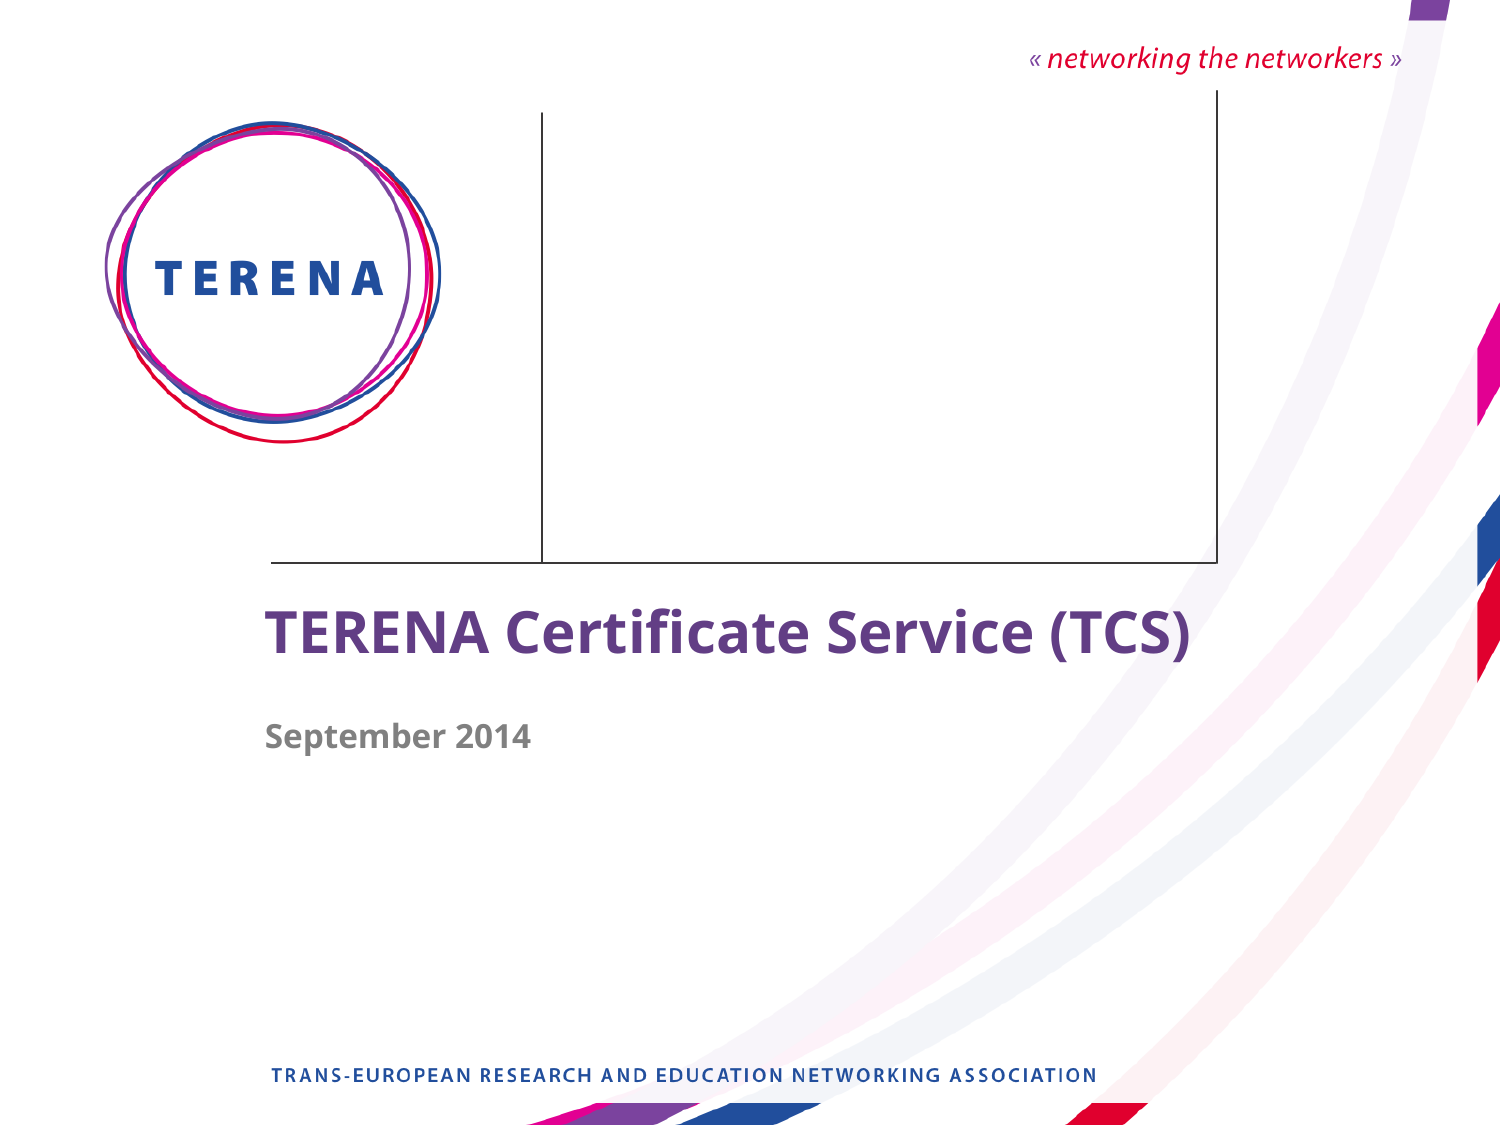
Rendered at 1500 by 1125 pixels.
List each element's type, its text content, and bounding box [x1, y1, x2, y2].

picture [0, 0, 1500, 1125]
title TERENA Certificate Service (TCS) September 2014 [249, 587, 1338, 775]
